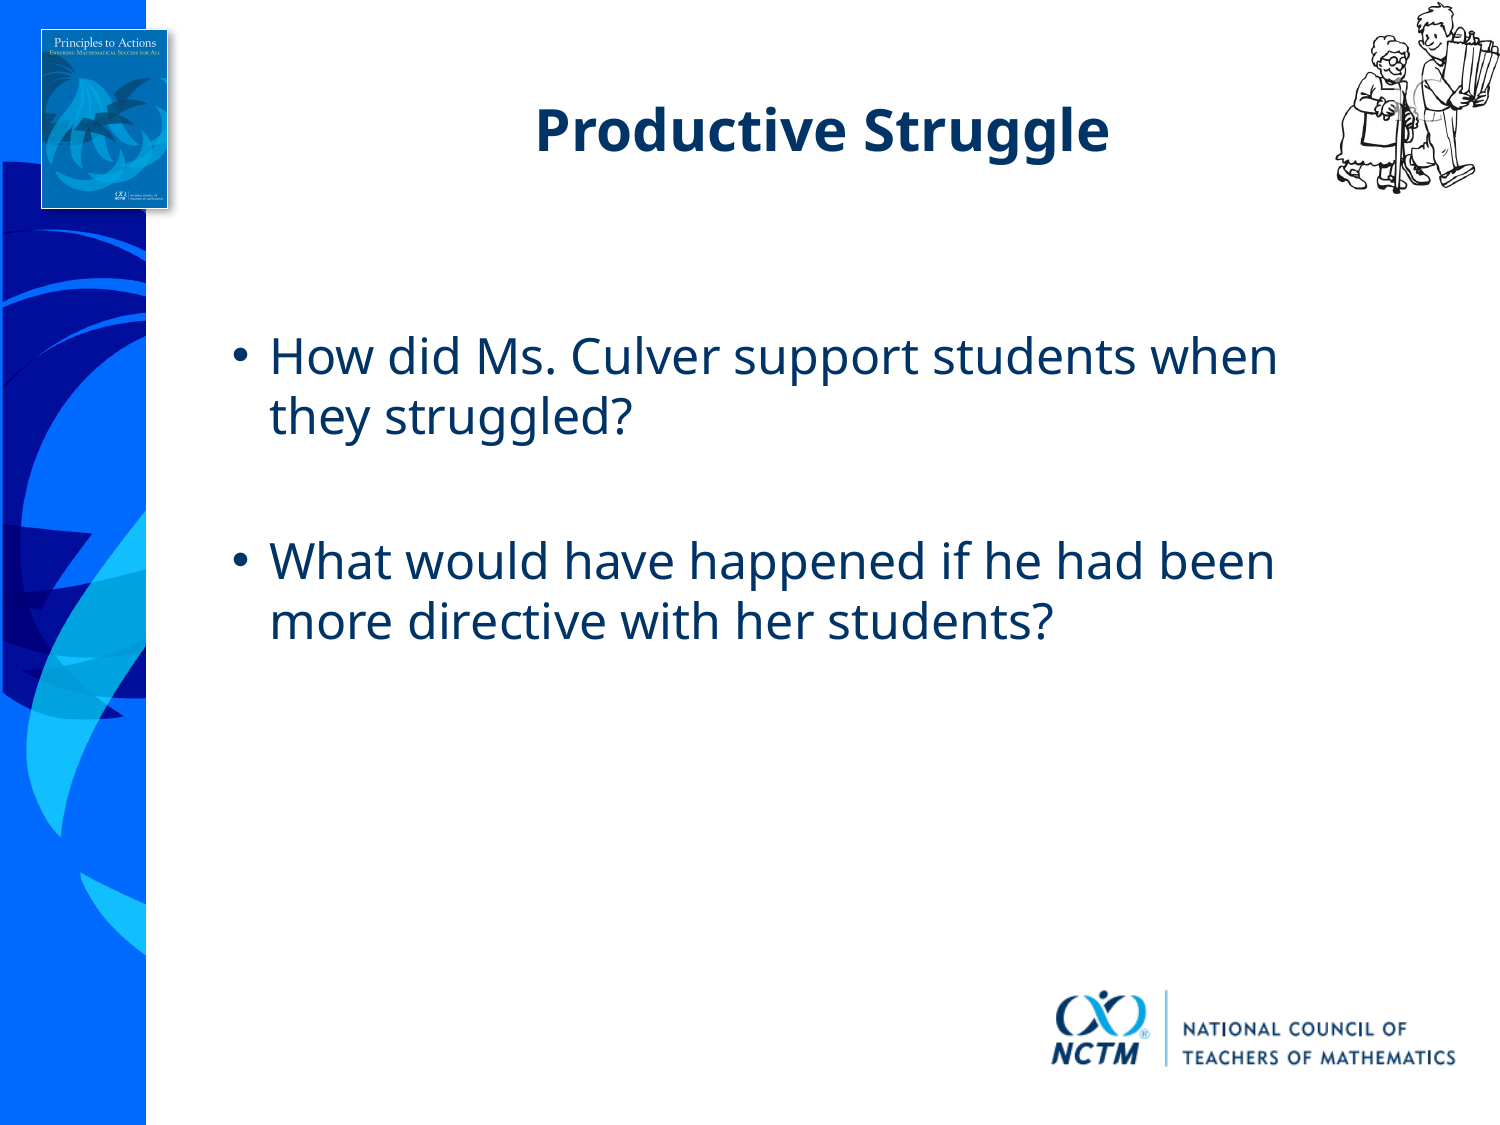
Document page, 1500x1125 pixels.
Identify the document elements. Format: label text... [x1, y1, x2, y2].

text_box [217, 239, 1413, 928]
picture [1335, 1, 1500, 194]
picture [0, 0, 168, 1125]
picture [1034, 969, 1474, 1085]
text_box How did Ms. Culver support students when they struggled? What would have happened if he had been more directive with her students? [217, 317, 1343, 657]
text_box Productive Struggle [151, 34, 1500, 222]
